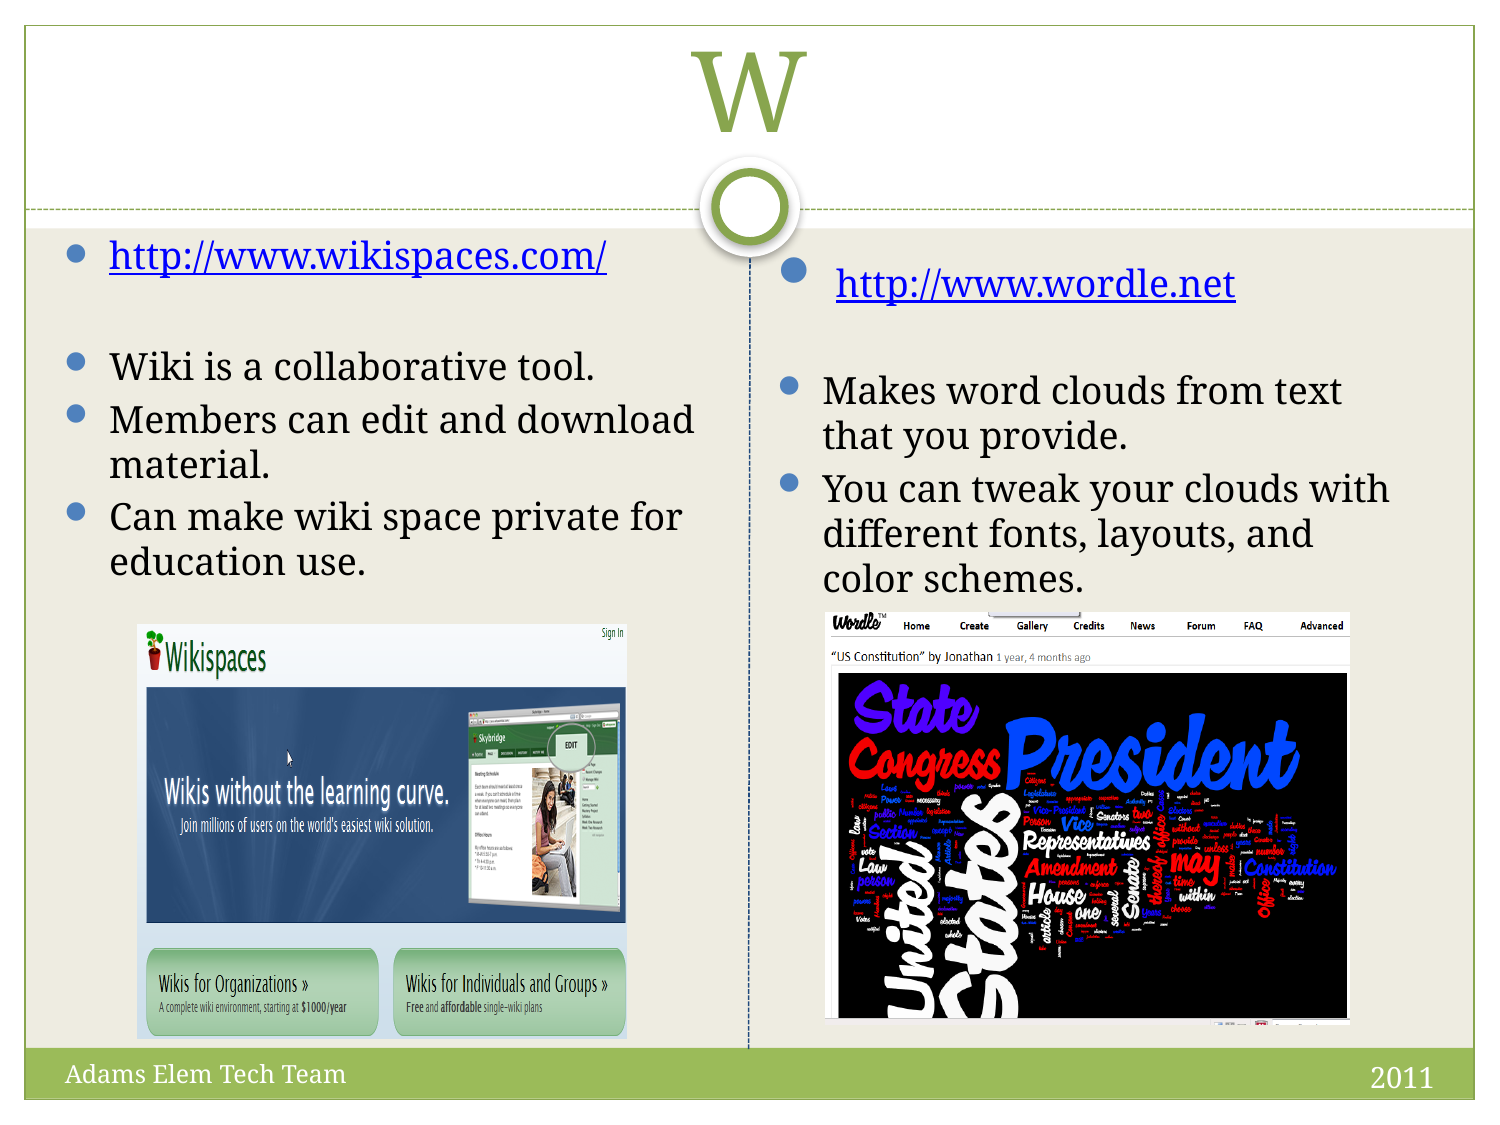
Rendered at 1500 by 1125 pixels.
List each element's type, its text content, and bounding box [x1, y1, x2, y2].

list http://www.wordle.net Makes word clouds from text that you provide. You can tweak your clouds with different fonts, layouts, and color schemes. [762, 237, 1425, 980]
picture [824, 612, 1351, 1026]
picture [137, 624, 627, 1040]
list http://www.wikispaces.com/ Wiki is a collaborative tool. Members can edit and download material. Can make wiki space private for education use. [49, 224, 712, 993]
footer Adams Elem Tech Team [50, 1051, 638, 1112]
slide_number 2011 [950, 1051, 1450, 1112]
title W [49, 37, 1450, 162]
